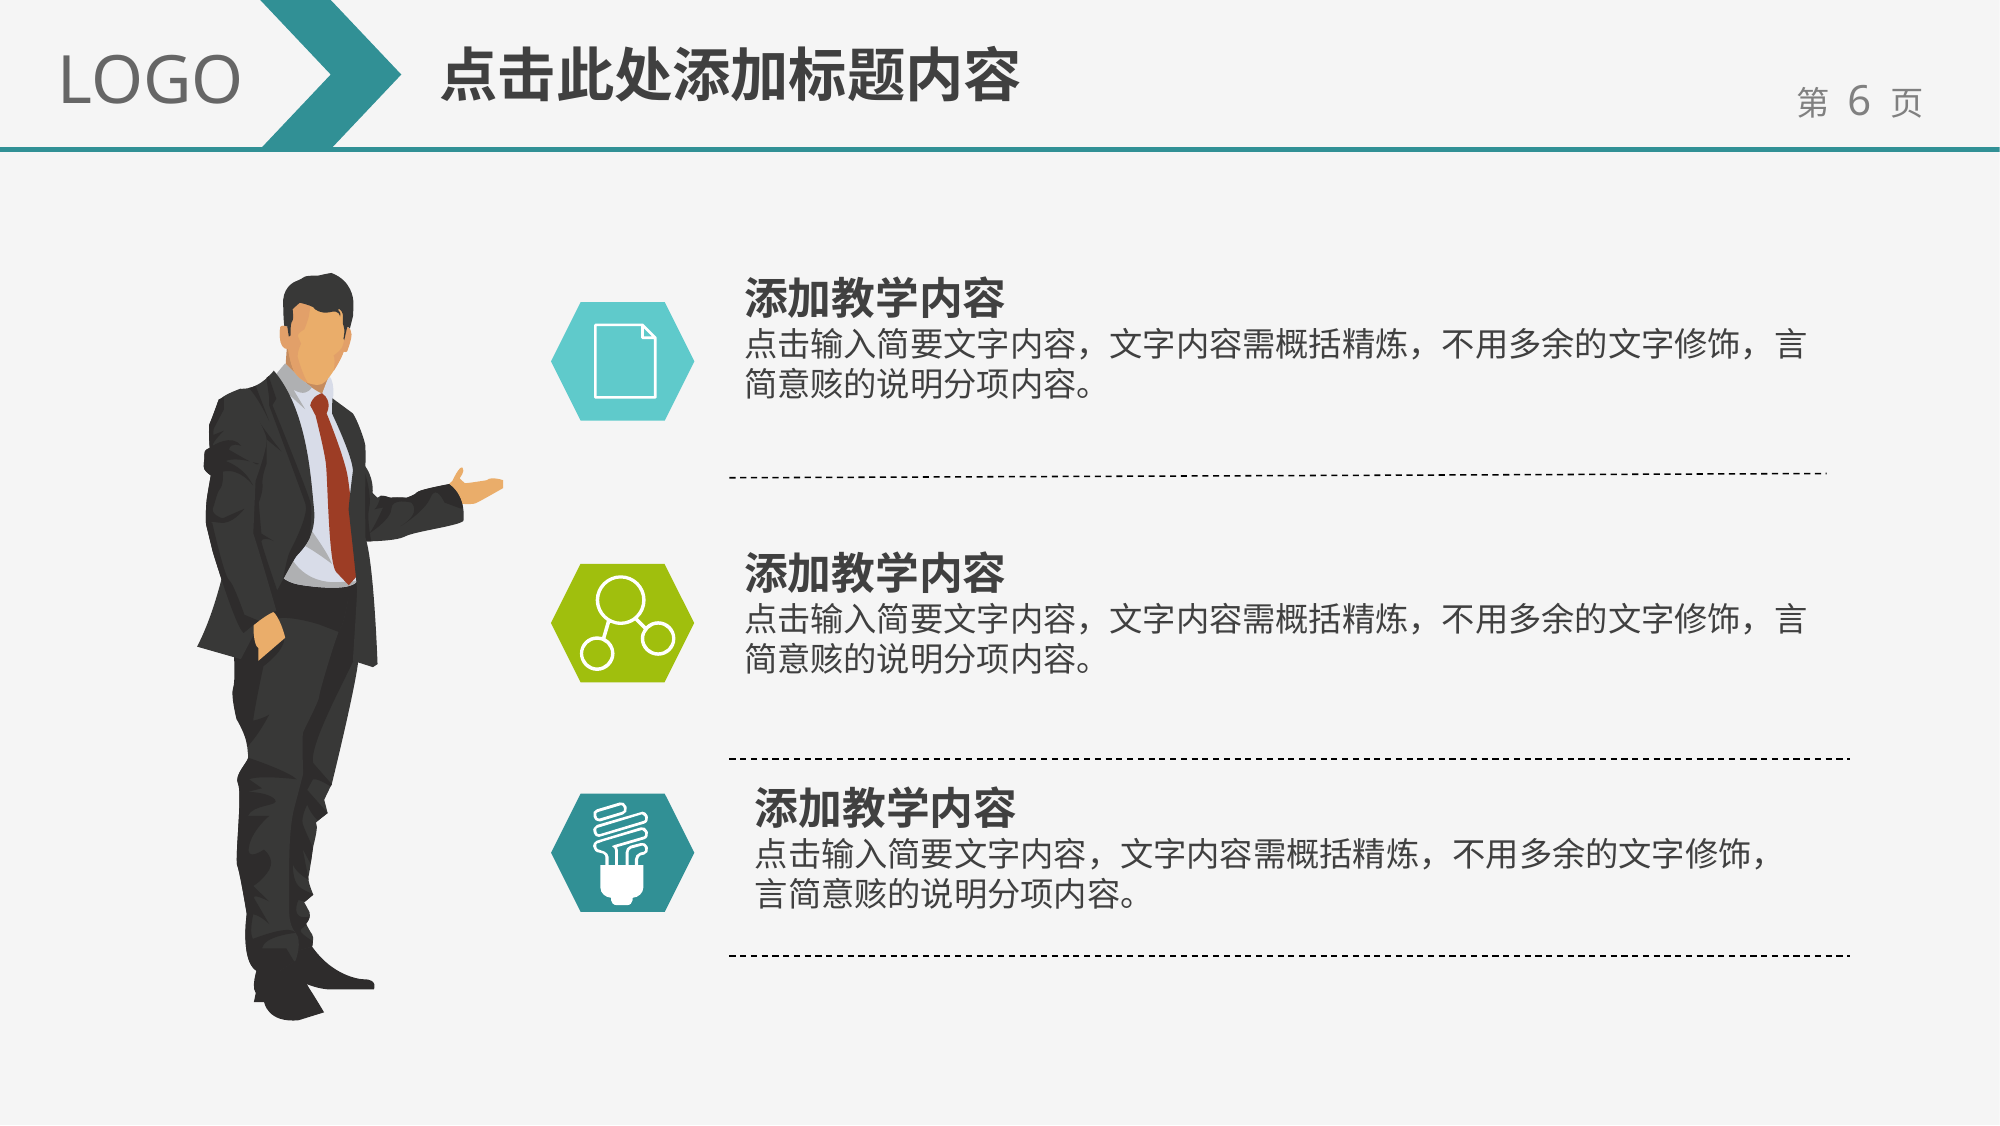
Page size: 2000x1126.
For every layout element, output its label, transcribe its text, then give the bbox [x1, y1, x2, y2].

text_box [729, 473, 1827, 479]
text_box 添加教学内容 点击输入简要文字内容，文字内容需概括精炼，不用多余的文字修饰，言简意赅的说明分项内容。 [739, 773, 1827, 921]
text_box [196, 272, 504, 1024]
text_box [550, 563, 695, 683]
text_box 点击此处添加标题内容 [424, 31, 1095, 116]
text_box [258, 0, 403, 148]
text_box 添加教学内容 点击输入简要文字内容，文字内容需概括精炼，不用多余的文字修饰，言简意赅的说明分项内容。 [729, 262, 1827, 411]
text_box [550, 793, 695, 913]
text_box LOGO [42, 29, 259, 125]
text_box 添加教学内容 点击输入简要文字内容，文字内容需概括精炼，不用多余的文字修饰，言简意赅的说明分项内容。 [729, 538, 1827, 686]
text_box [550, 301, 695, 421]
